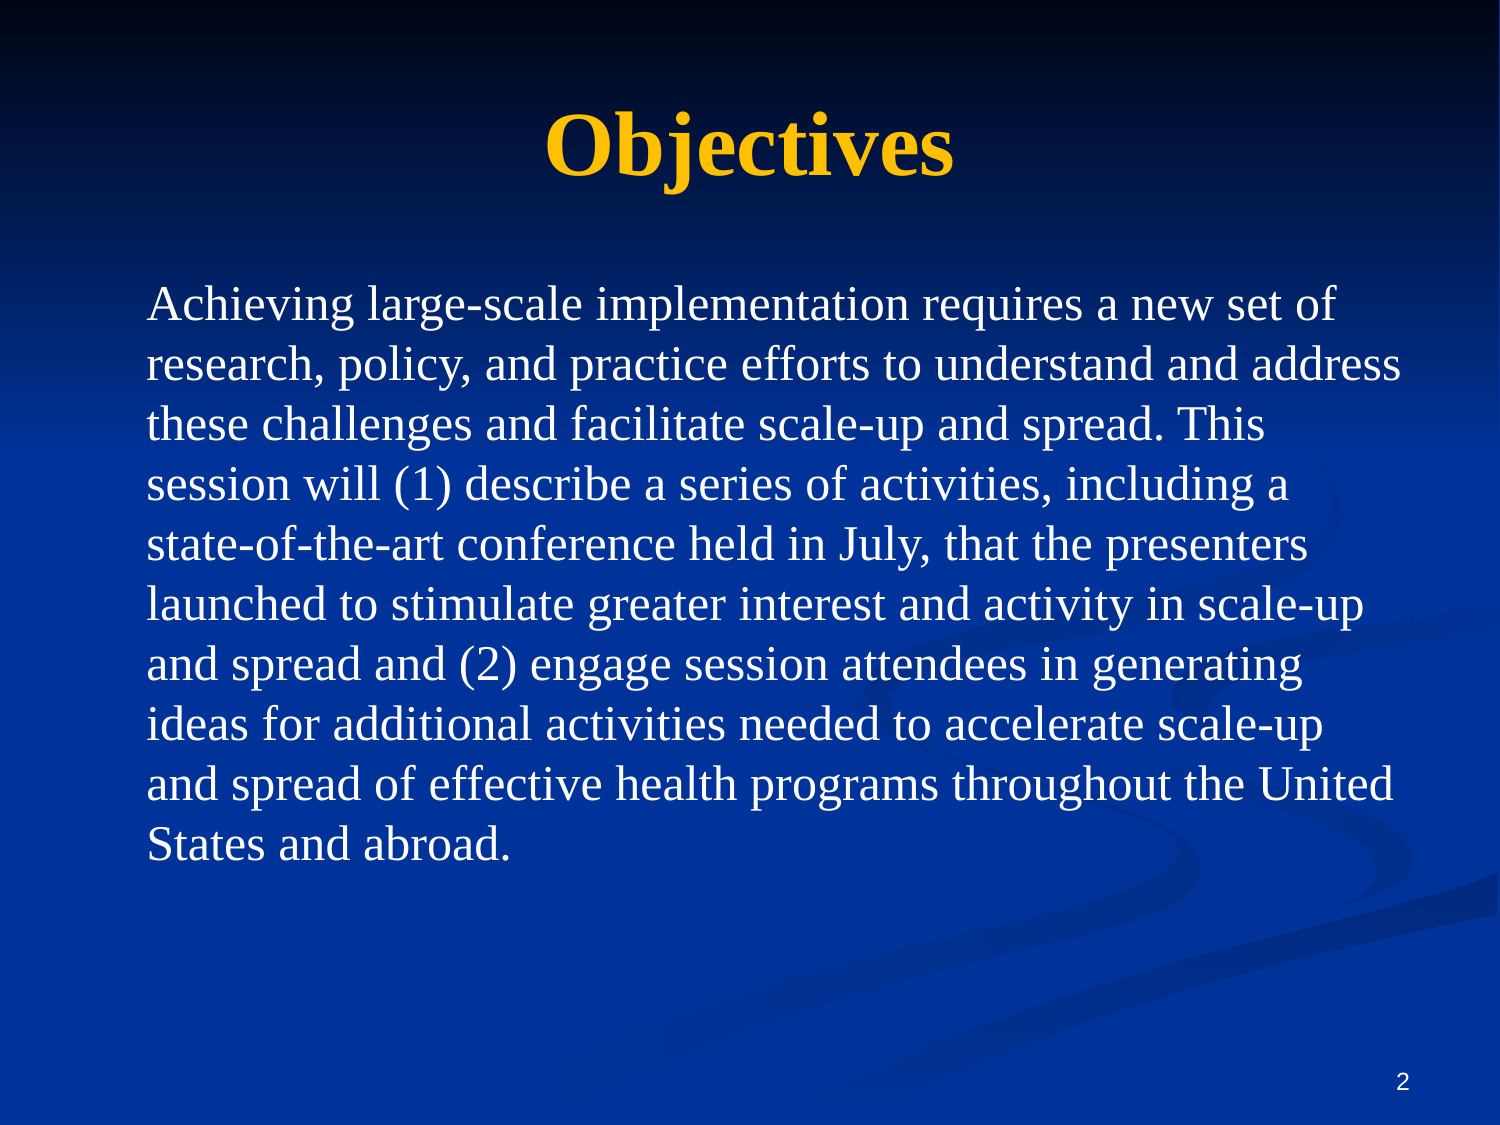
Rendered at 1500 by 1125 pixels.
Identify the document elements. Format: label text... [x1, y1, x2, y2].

slide_number 2 [1074, 1024, 1426, 1104]
list Achieving large-scale implementation requires a new set of research, policy, and practice efforts to understand and address these challenges and facilitate scale-up and spread. This session will (1) describe a series of activities, including a state-of-the-art conference held in July, that the presenters launched to stimulate greater interest and activity in scale-up and spread and (2) engage session attendees in generating ideas for additional activities needed to accelerate scale-up and spread of effective health programs throughout the United States and abroad. [74, 262, 1426, 1076]
title Objectives [74, 44, 1426, 233]
